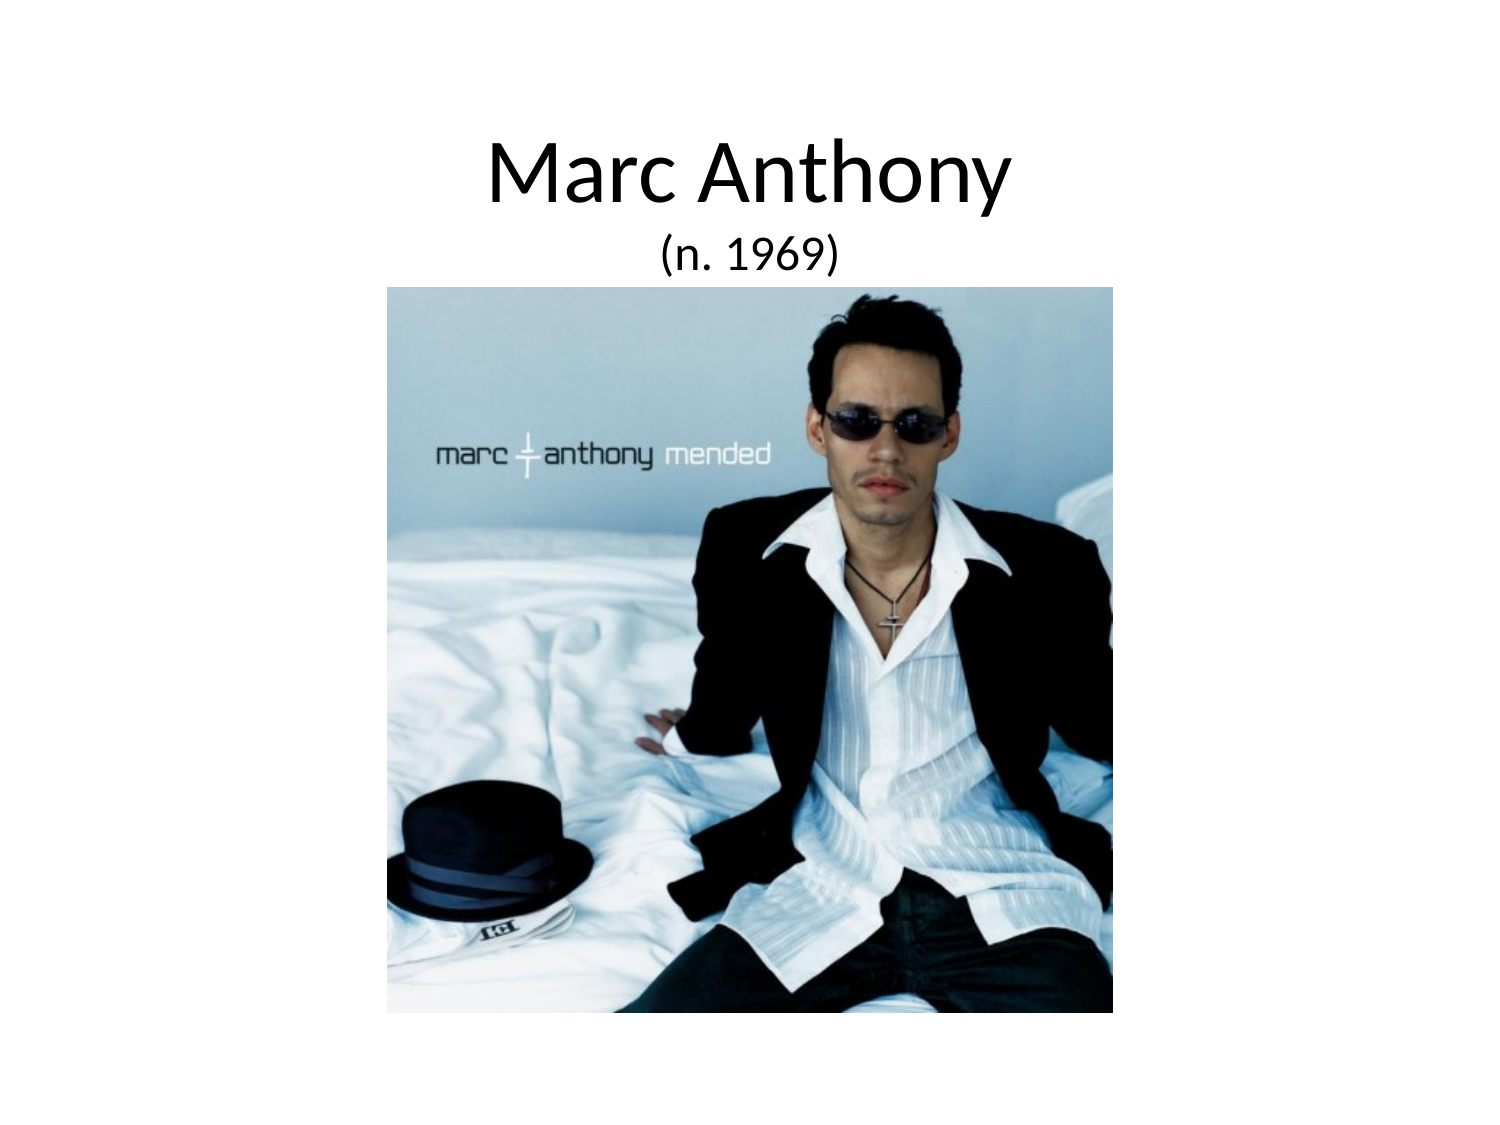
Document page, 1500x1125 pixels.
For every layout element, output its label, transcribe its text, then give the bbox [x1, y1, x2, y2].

picture [387, 287, 1113, 1013]
title Marc Anthony (n. 1969) [112, 75, 1388, 317]
